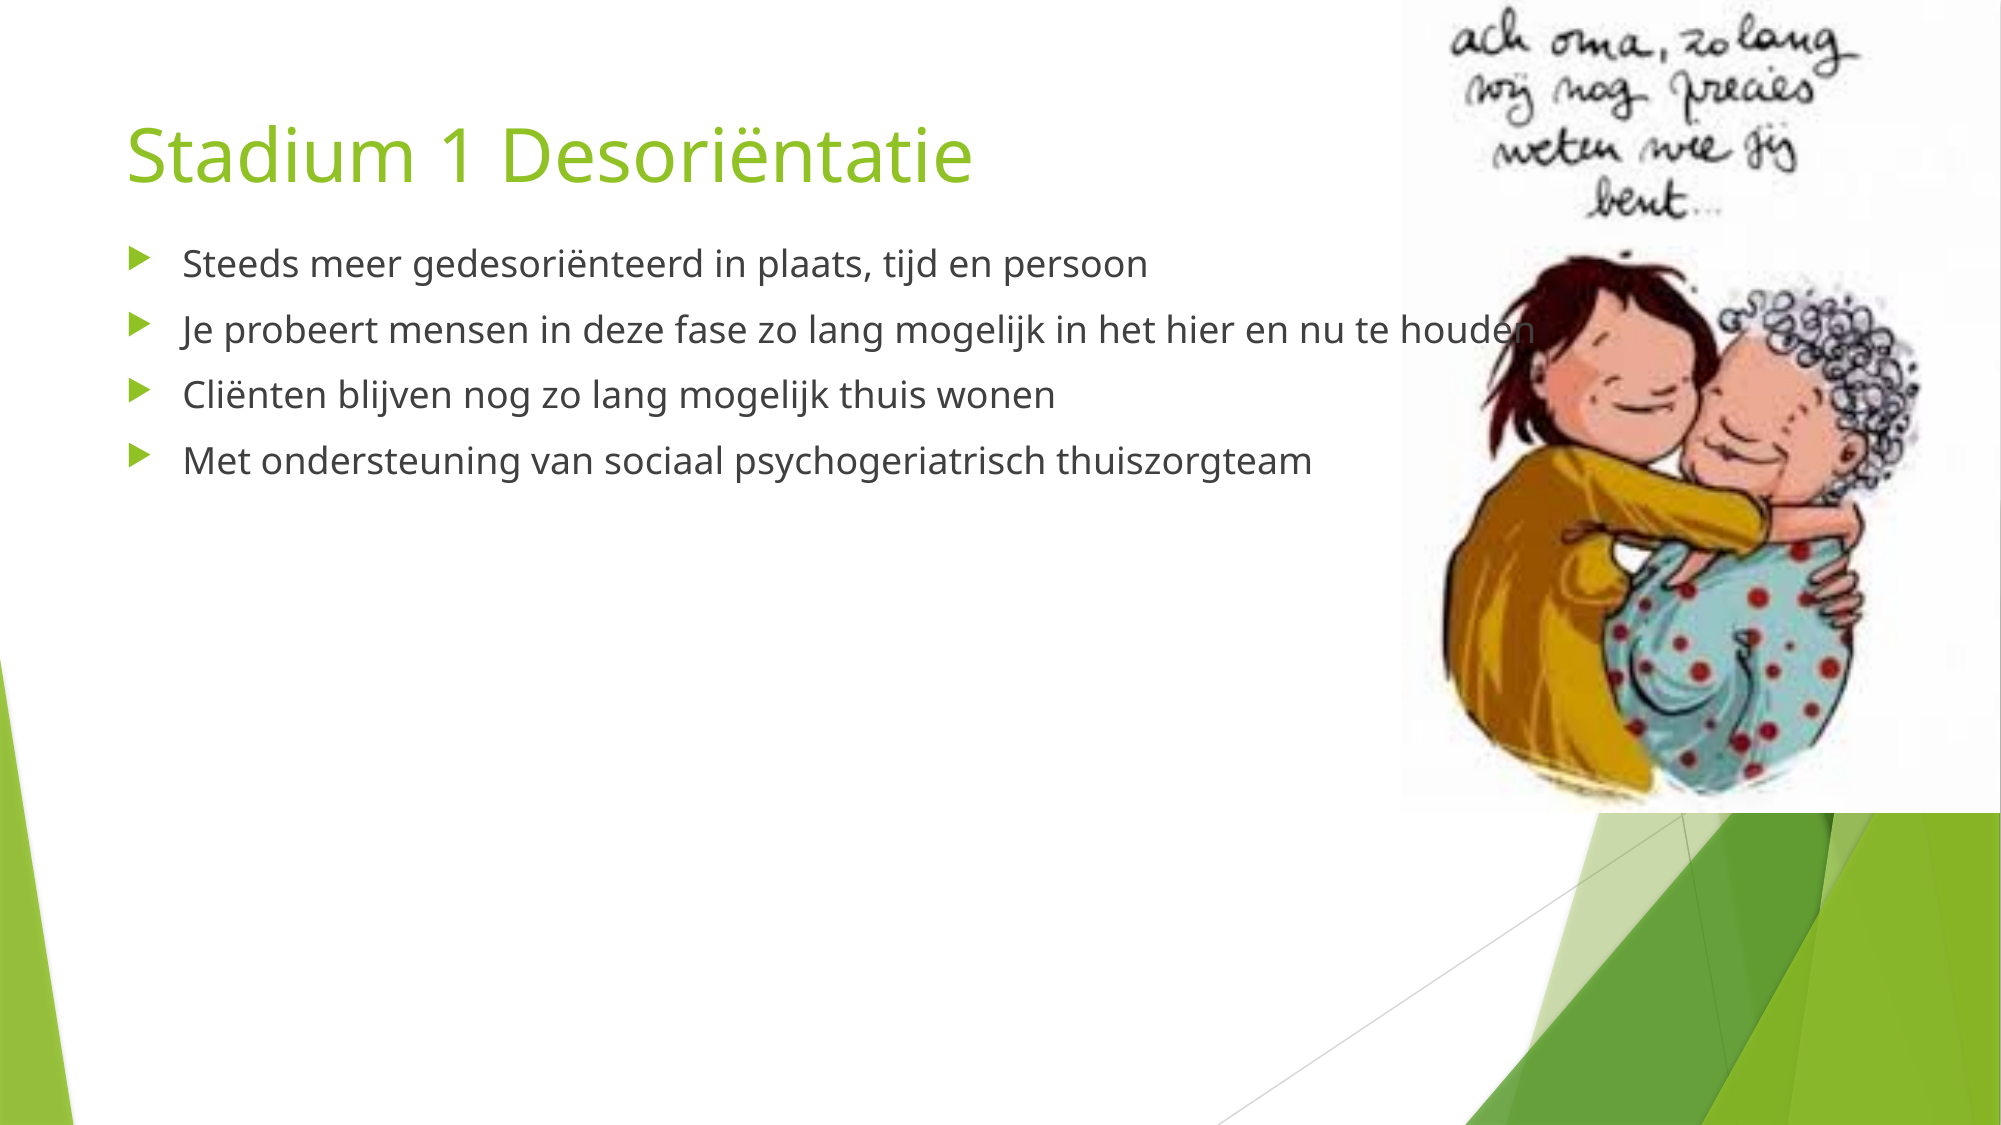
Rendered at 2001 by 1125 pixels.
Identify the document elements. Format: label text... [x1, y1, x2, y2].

title Stadium 1 Desoriëntatie [111, 99, 1396, 232]
list Steeds meer gedesoriënteerd in plaats, tijd en persoon Je probeert mensen in deze fase zo lang mogelijk in het hier en nu te houden Cliënten blijven nog zo lang mogelijk thuis wonen Met ondersteuning van sociaal psychogeriatrisch thuiszorgteam [111, 232, 1743, 869]
picture [1400, 0, 2000, 814]
